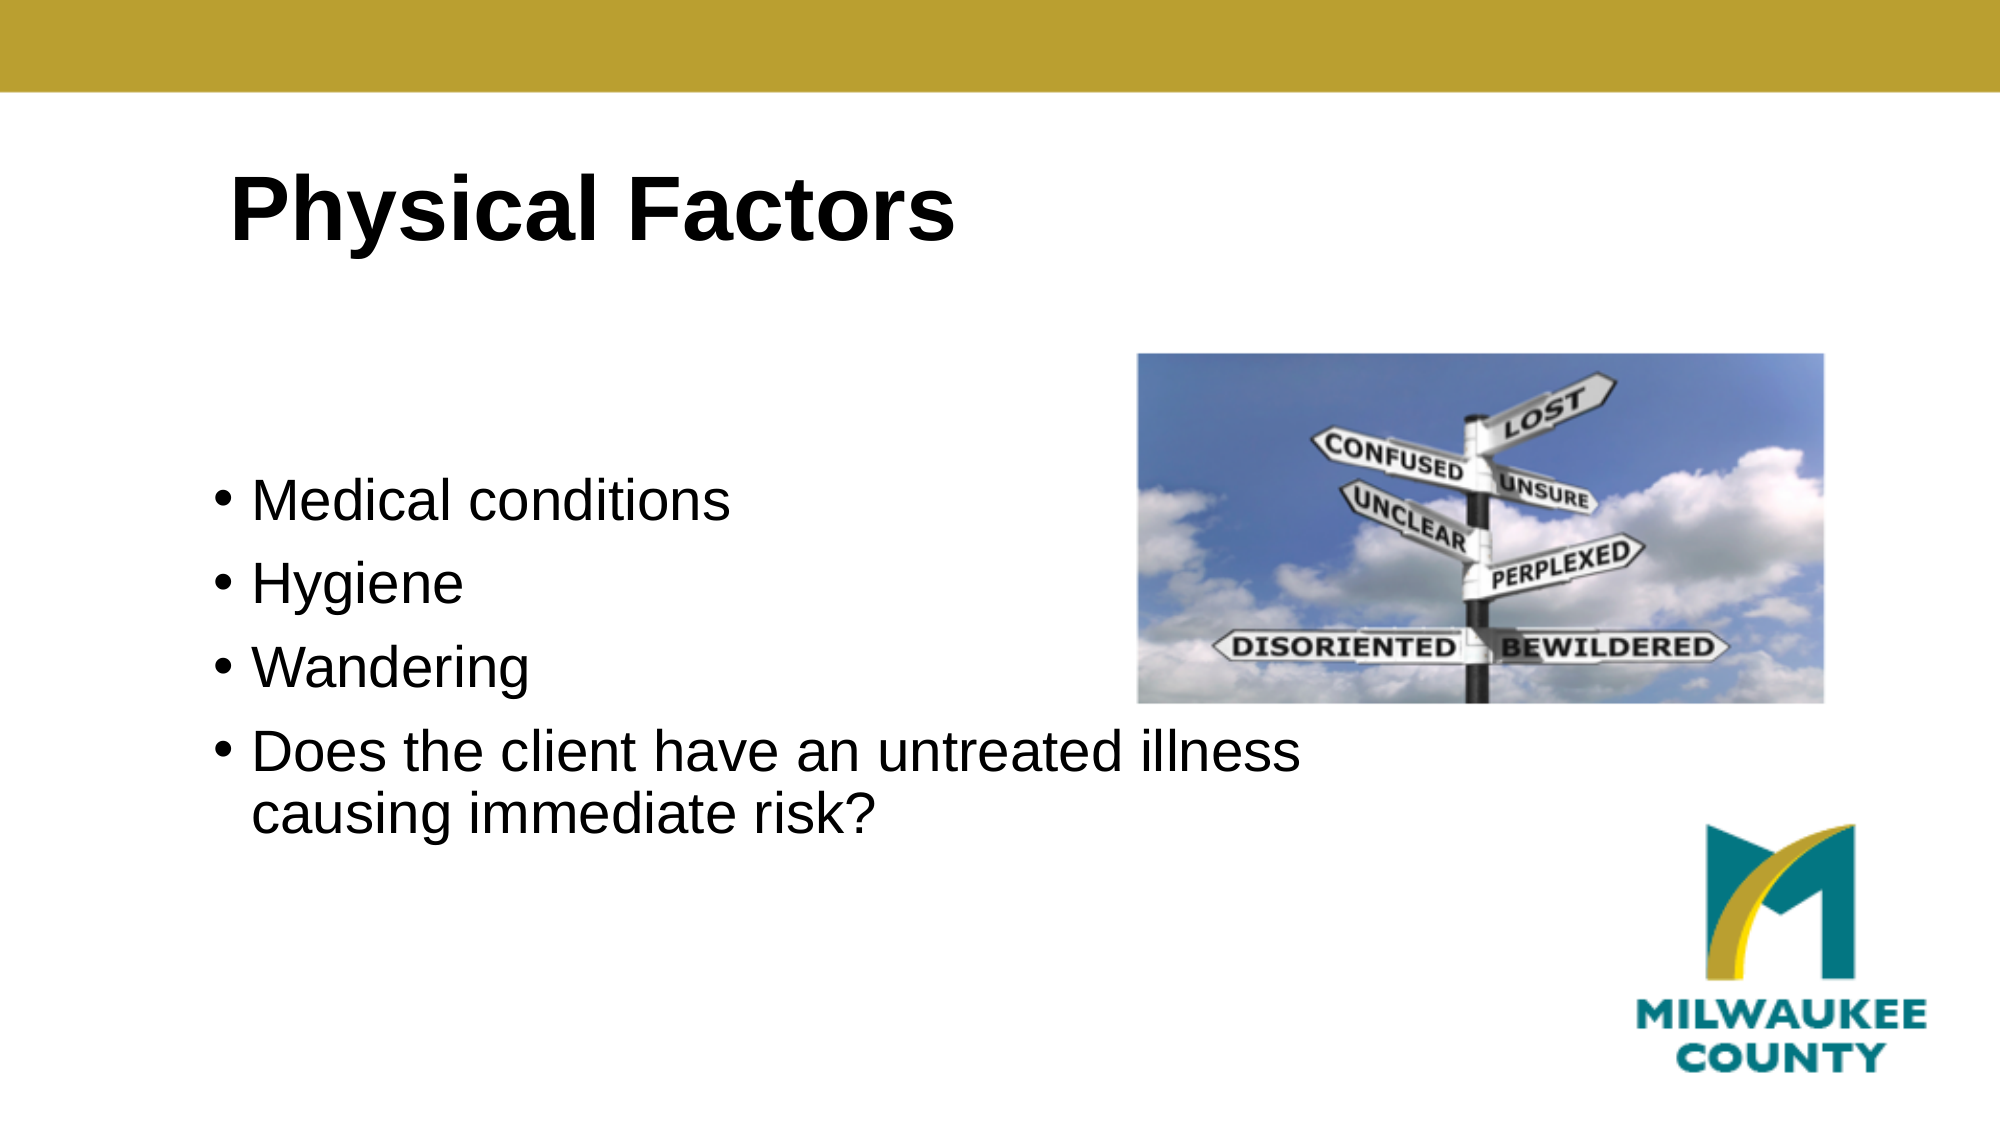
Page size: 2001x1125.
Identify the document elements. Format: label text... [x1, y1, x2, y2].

title Physical Factors [221, 112, 1517, 310]
picture [0, 0, 2000, 1125]
list Medical conditions Hygiene Wandering Does the client have an untreated illness causing immediate risk? [205, 461, 1482, 920]
